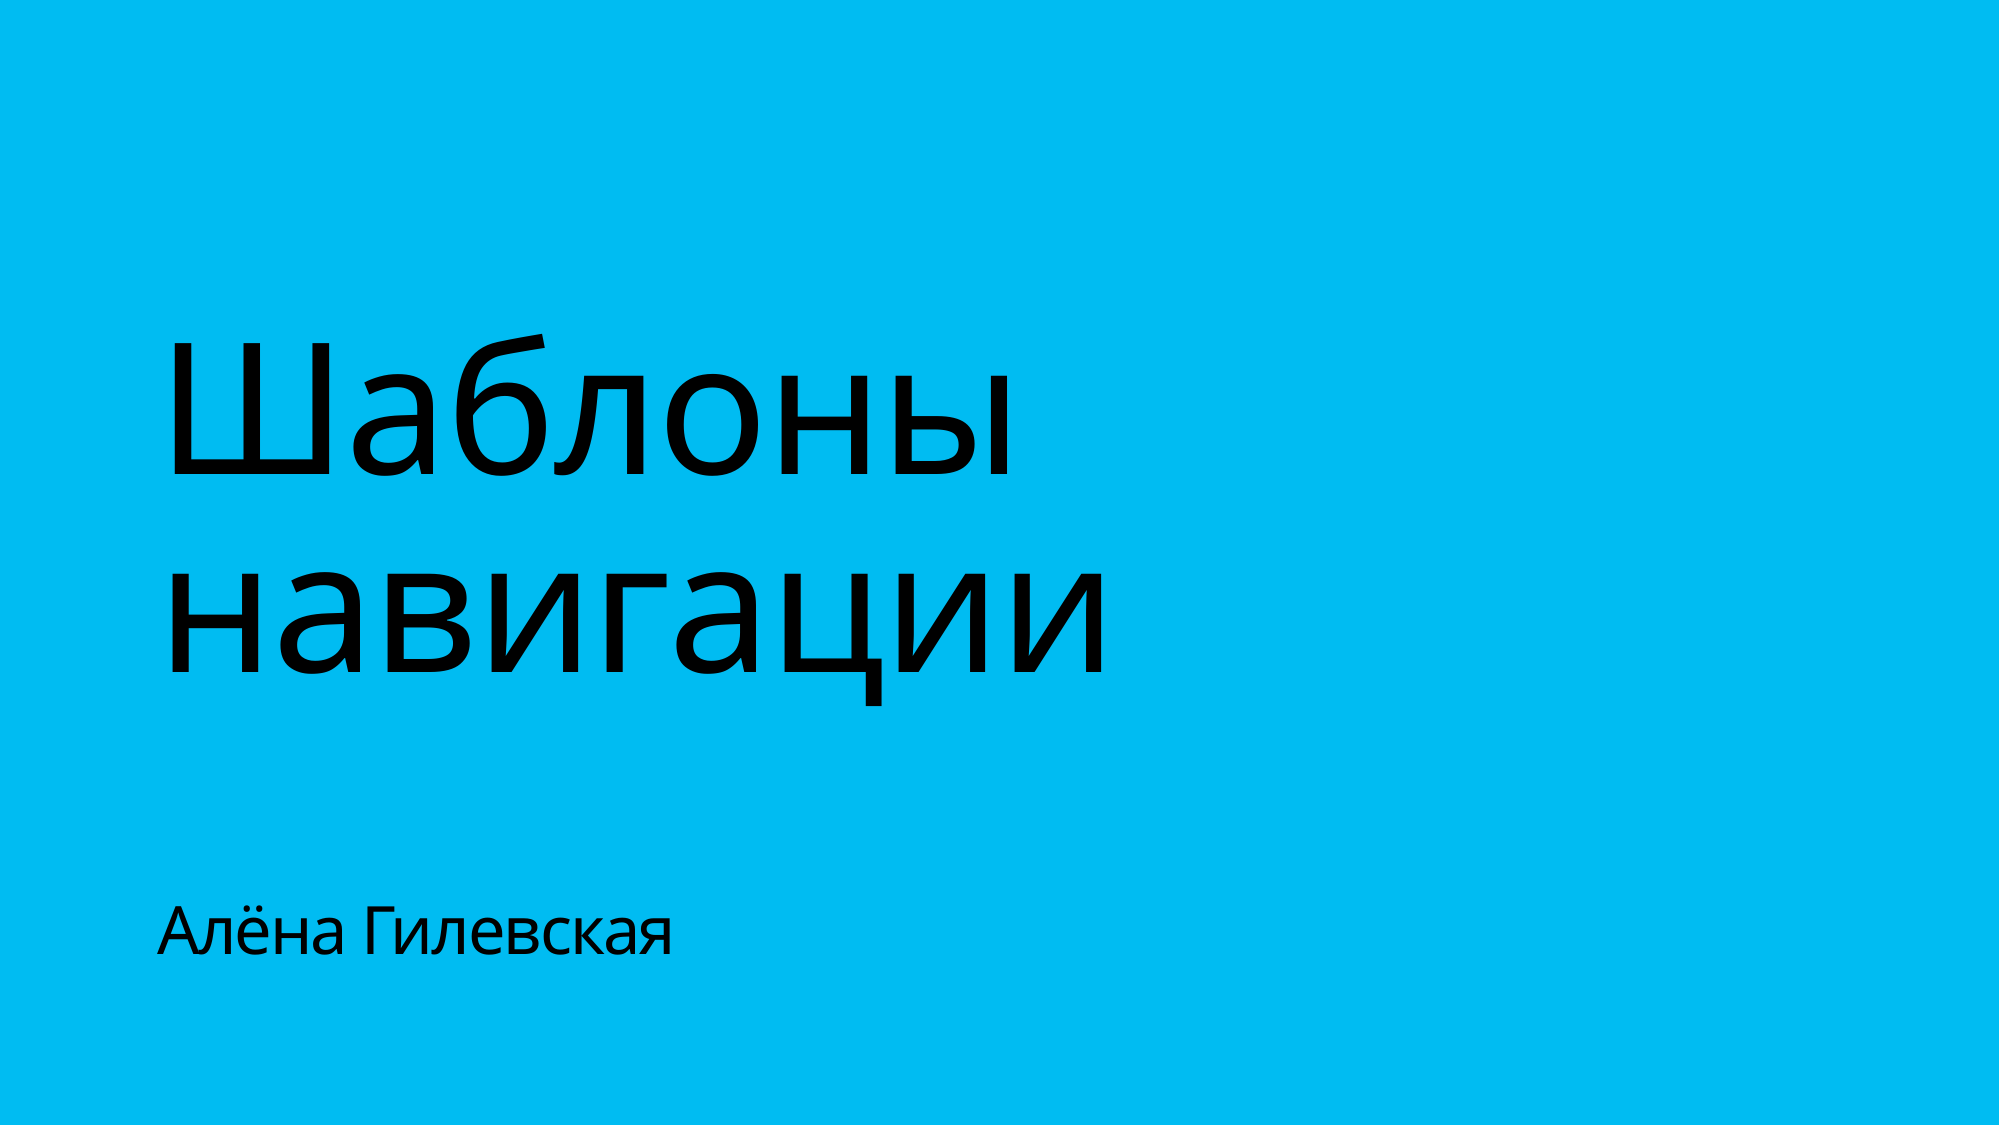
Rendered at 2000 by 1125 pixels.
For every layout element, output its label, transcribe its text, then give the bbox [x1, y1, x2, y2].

picture [493, 575, 577, 671]
picture [1016, 575, 1100, 671]
list Шаблоны навигации [157, 316, 2000, 517]
picture [608, 575, 665, 671]
picture [678, 573, 755, 673]
picture [900, 575, 984, 671]
picture [786, 575, 880, 705]
list Алёна Гилевская [157, 896, 1391, 970]
picture [174, 575, 257, 671]
picture [389, 575, 468, 671]
picture [282, 573, 359, 673]
